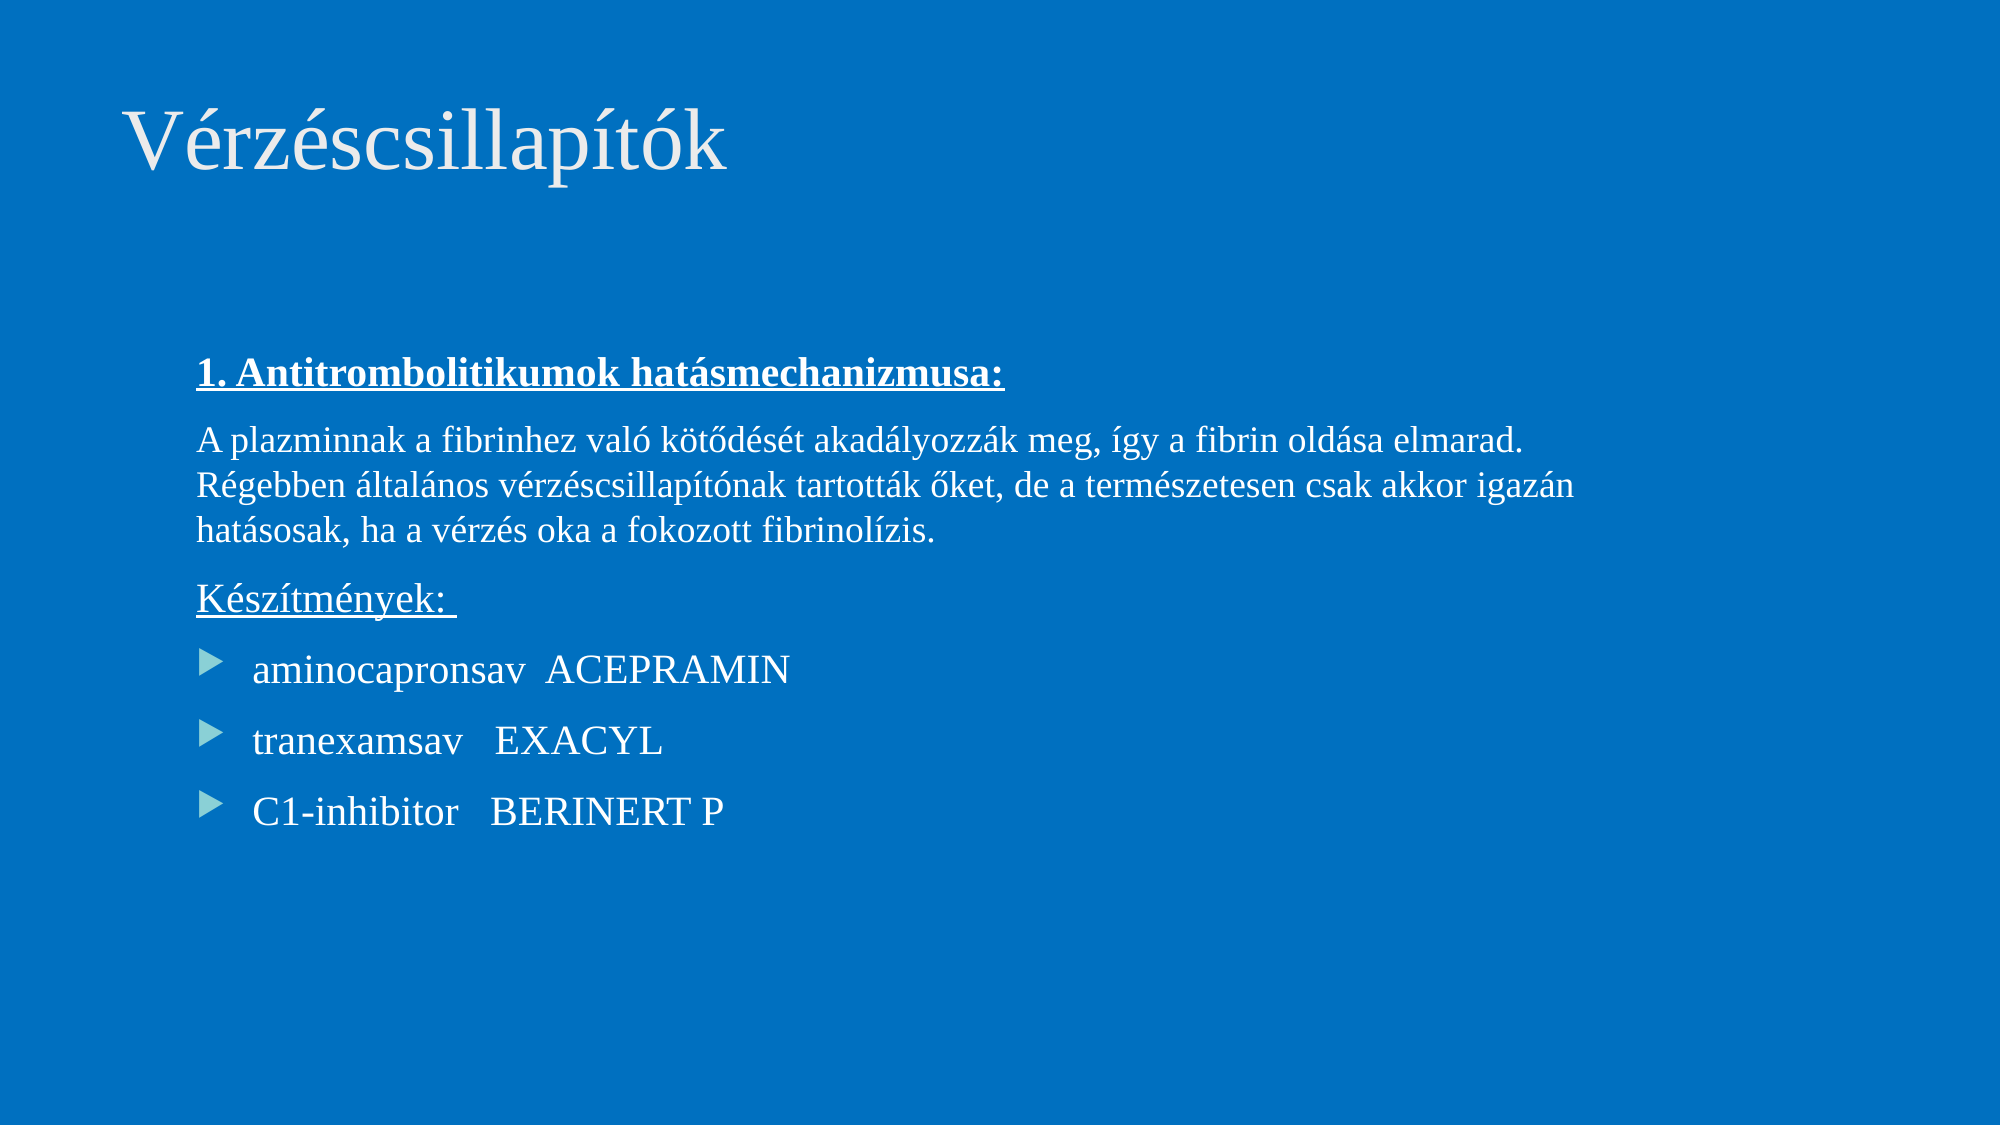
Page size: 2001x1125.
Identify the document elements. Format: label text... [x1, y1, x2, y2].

list 1. Antitrombolitikumok hatásmechanizmusa: A plazminnak a fibrinhez való kötődését akadályozzák meg, így a fibrin oldása elmarad. Régebben általános vérzéscsillapítónak tartották őket, de a természetesen csak akkor igazán hatásosak, ha a vérzés oka a fokozott fibrinolízis. Készítmények: aminocapronsav ACEPRAMIN tranexamsav EXACYL C1-inhibitor BERINERT P [181, 336, 1649, 1025]
title Vérzéscsillapítók [106, 74, 1649, 304]
